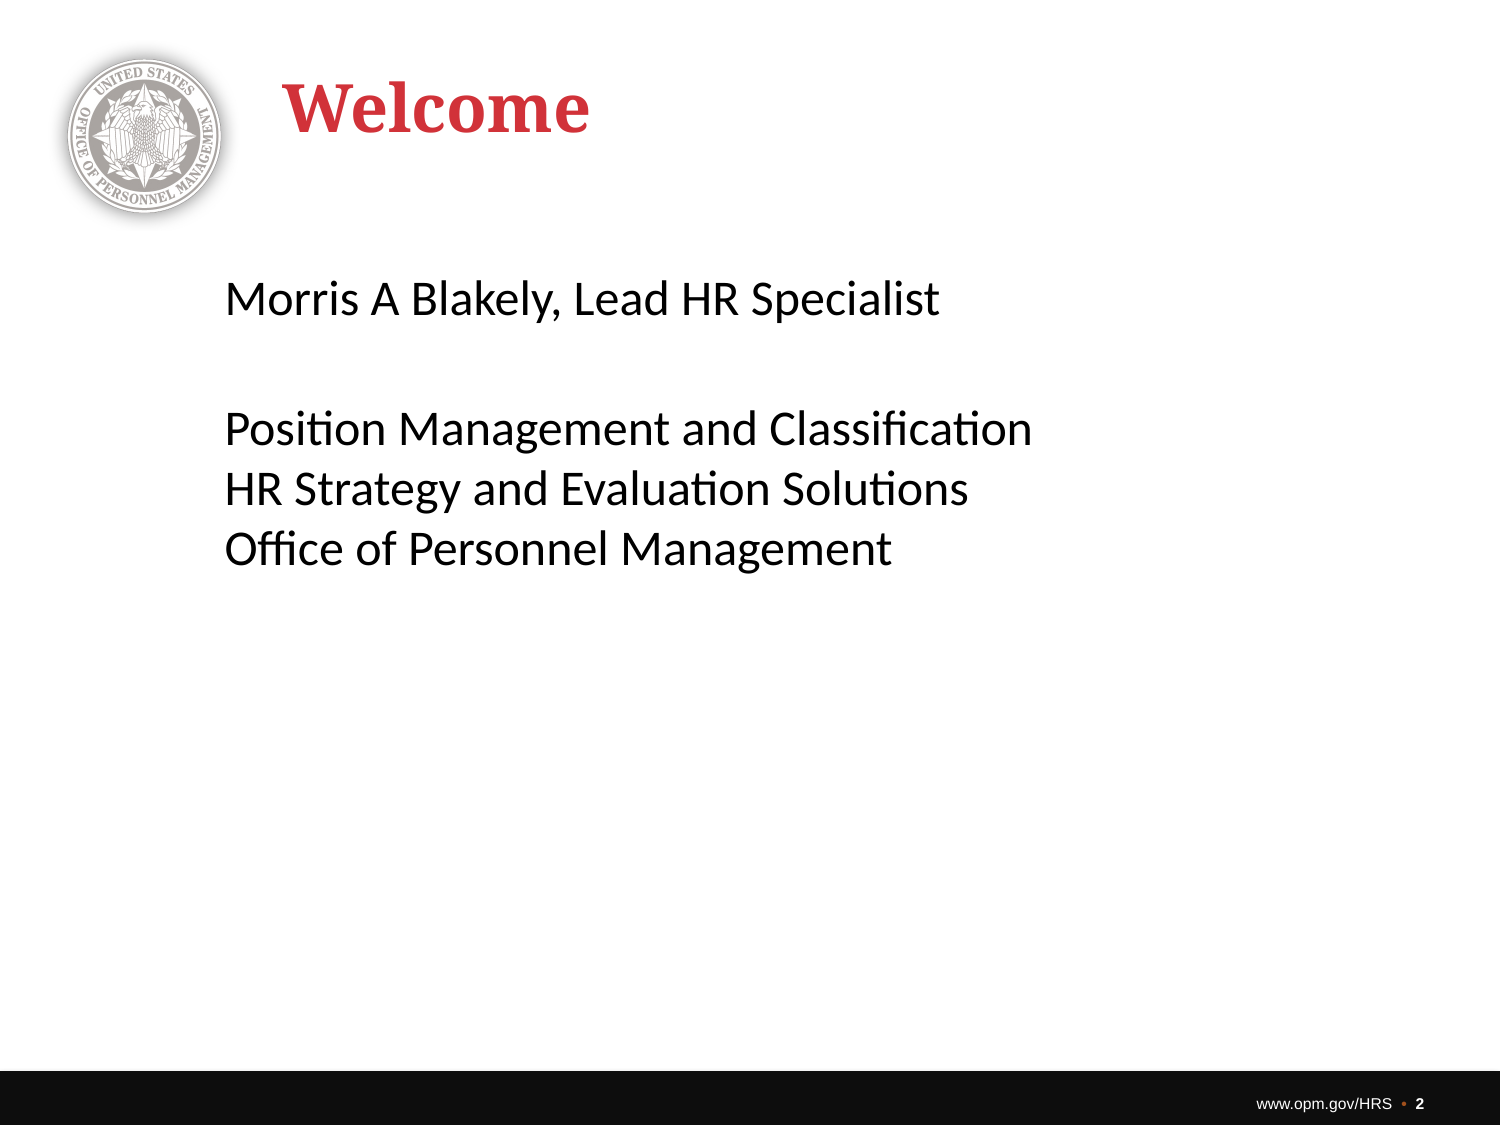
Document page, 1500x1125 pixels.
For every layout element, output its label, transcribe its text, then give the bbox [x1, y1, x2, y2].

title Welcome [267, 45, 1425, 167]
picture [109, 1072, 1376, 1118]
list Morris A Blakely, Lead HR Specialist Position Management and Classification HR Strategy and Evaluation Solutions Office of Personnel Management [209, 258, 1367, 963]
picture [41, 36, 241, 231]
